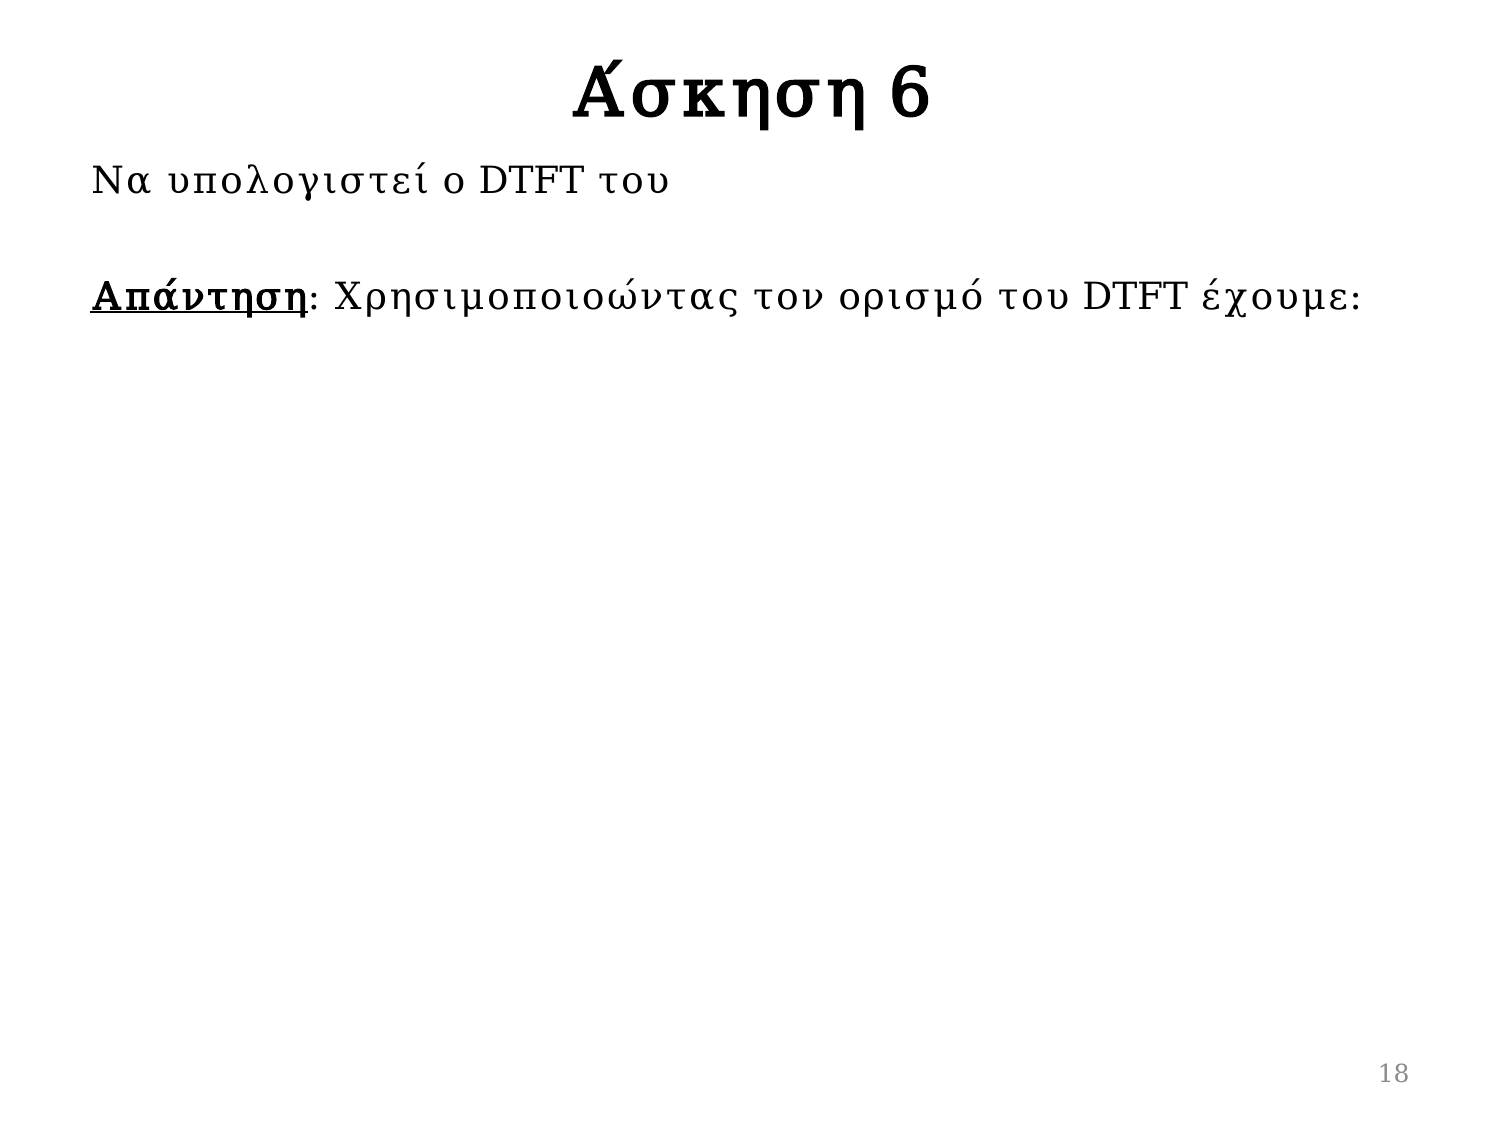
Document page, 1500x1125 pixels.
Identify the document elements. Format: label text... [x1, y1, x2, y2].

slide_number 18 [1222, 1042, 1425, 1103]
title Άσκηση 6 [75, 19, 1425, 159]
